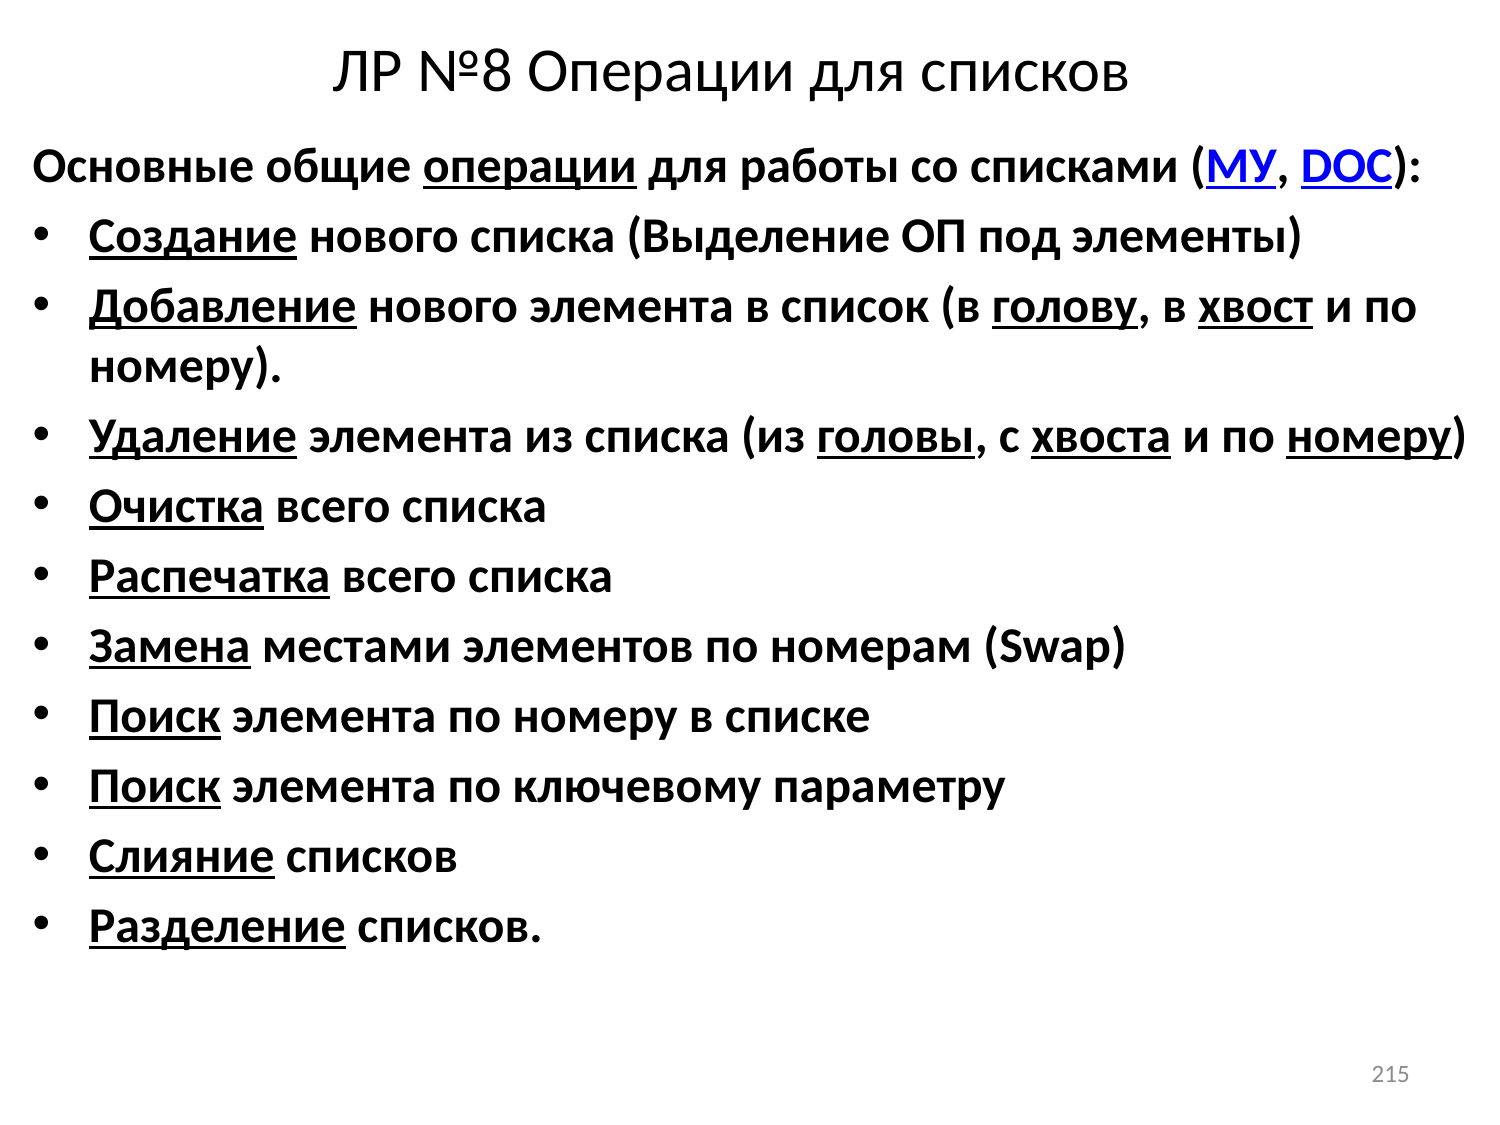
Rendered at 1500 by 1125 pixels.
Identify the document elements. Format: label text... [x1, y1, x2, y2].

text_box Основные общие операции для работы со списками (МУ, DOC): Создание нового списка (Выделение ОП под элементы) Добавление нового элемента в список (в голову, в хвост и по номеру). Удаление элемента из списка (из головы, с хвоста и по номеру) Очистка всего списка Распечатка всего списка Замена местами элементов по номерам (Swap) Поиск элемента по номеру в списке Поиск элемента по ключевому параметру Слияние списков Разделение списков. [17, 125, 1500, 705]
title ЛР №8 Операции для списков [147, 19, 1317, 114]
slide_number 215 [1074, 1042, 1425, 1103]
